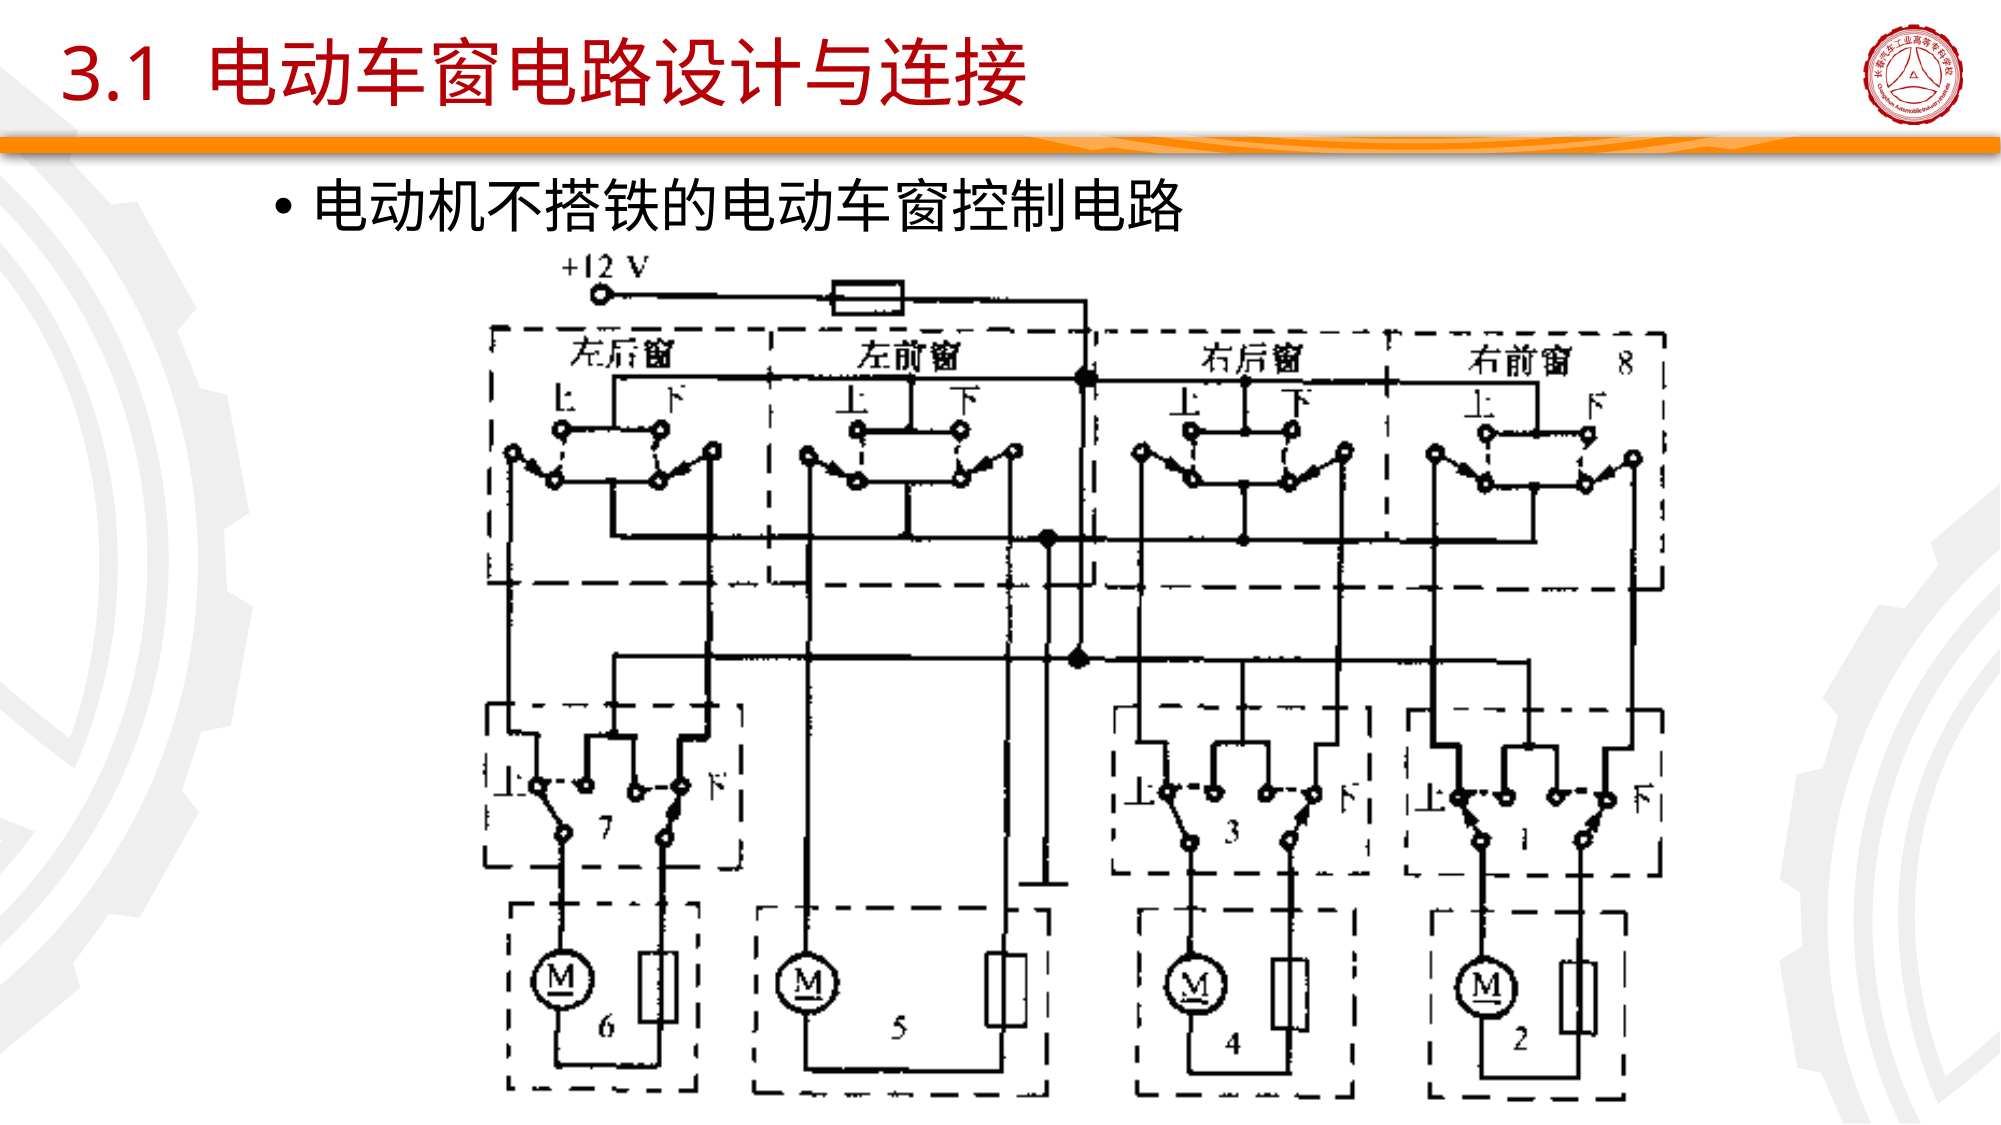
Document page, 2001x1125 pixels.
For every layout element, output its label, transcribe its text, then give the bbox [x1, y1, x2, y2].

picture [1863, 24, 1963, 125]
text_box 电动机不搭铁的电动车窗控制电路 [258, 169, 1609, 258]
title 3.1 电动车窗电路设计与连接 [45, 28, 1554, 128]
picture [464, 248, 1678, 1115]
